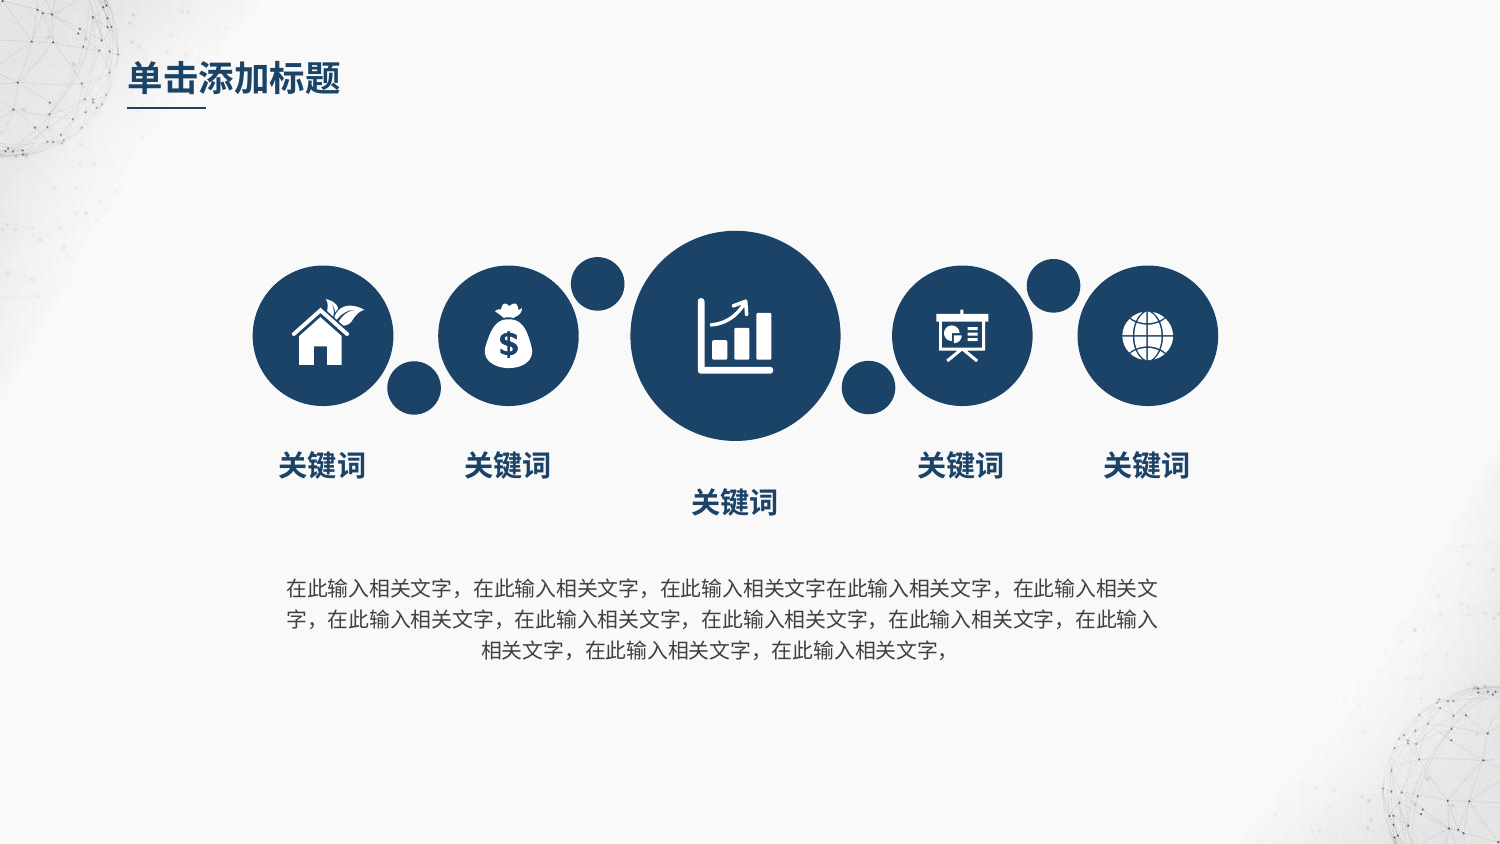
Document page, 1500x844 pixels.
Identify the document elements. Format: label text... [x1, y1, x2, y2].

text_box [570, 257, 625, 311]
text_box 关键词 [1058, 440, 1236, 549]
text_box [252, 265, 394, 407]
text_box 关键词 [872, 440, 1050, 549]
text_box [438, 265, 579, 407]
text_box [892, 265, 1033, 407]
text_box 关键词 [648, 477, 822, 569]
text_box 在此输入相关文字，在此输入相关文字，在此输入相关文字在此输入相关文字，在此输入相关文字，在此输入相关文字，在此输入相关文字，在此输入相关文字，在此输入相关文字，在此输入相关文字，在此输入相关文字，在此输入相关文字， [273, 569, 1172, 680]
text_box [291, 299, 365, 336]
text_box 关键词 [233, 440, 412, 549]
text_box [387, 361, 441, 415]
picture [0, 0, 1500, 844]
text_box 关键词 [419, 440, 597, 549]
text_box [841, 360, 896, 415]
text_box [484, 303, 533, 369]
text_box [630, 230, 841, 441]
text_box 单击添加标题 [116, 50, 488, 105]
text_box [1026, 259, 1081, 313]
text_box [299, 317, 342, 365]
text_box [697, 298, 774, 374]
text_box [1122, 311, 1174, 361]
text_box [1077, 265, 1219, 407]
text_box [936, 309, 989, 363]
